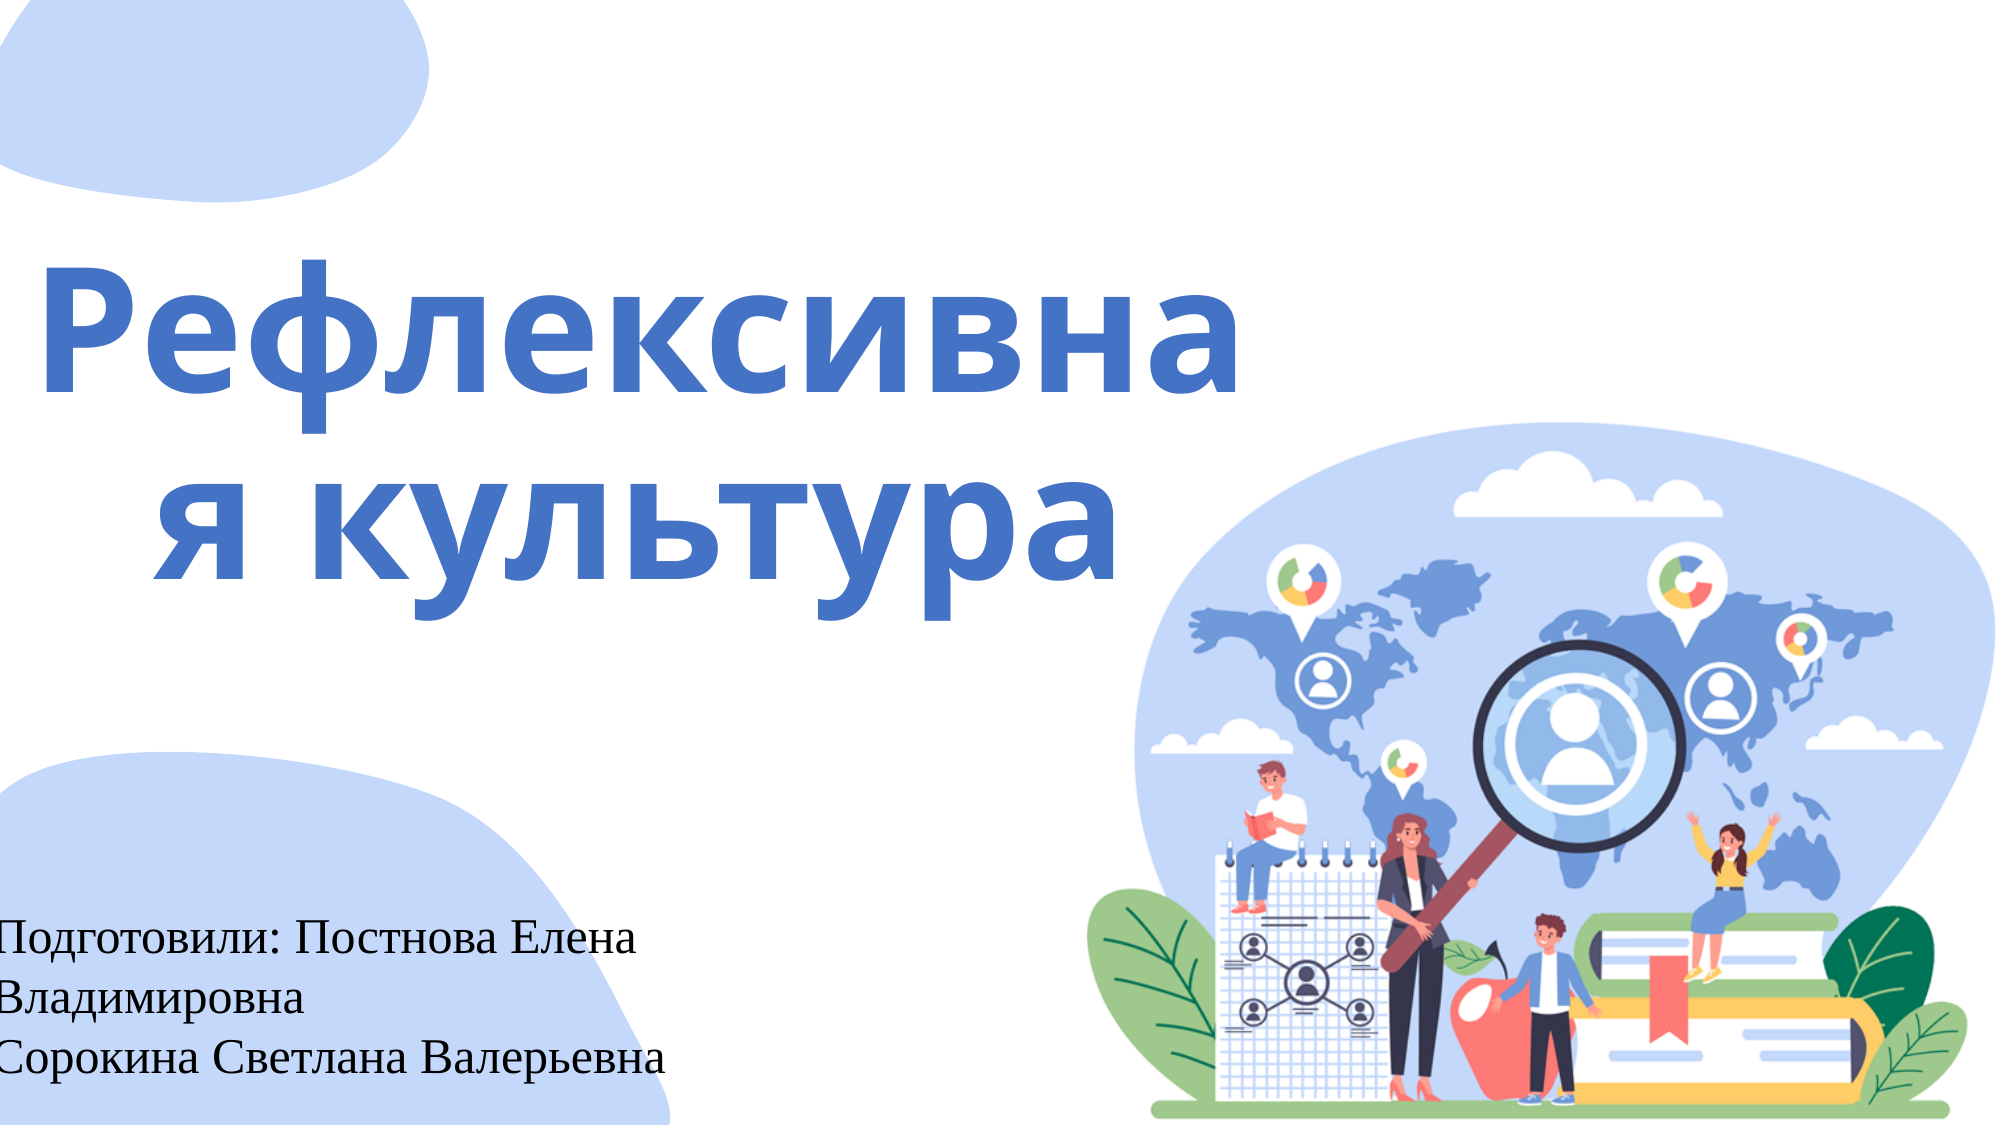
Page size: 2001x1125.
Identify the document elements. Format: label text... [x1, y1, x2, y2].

title Рефлексивная культура [0, 233, 1281, 626]
text_box Подготовили: Постнова Елена Владимировна Сорокина Светлана Валерьевна [0, 895, 765, 1091]
picture [1075, 415, 2000, 1125]
